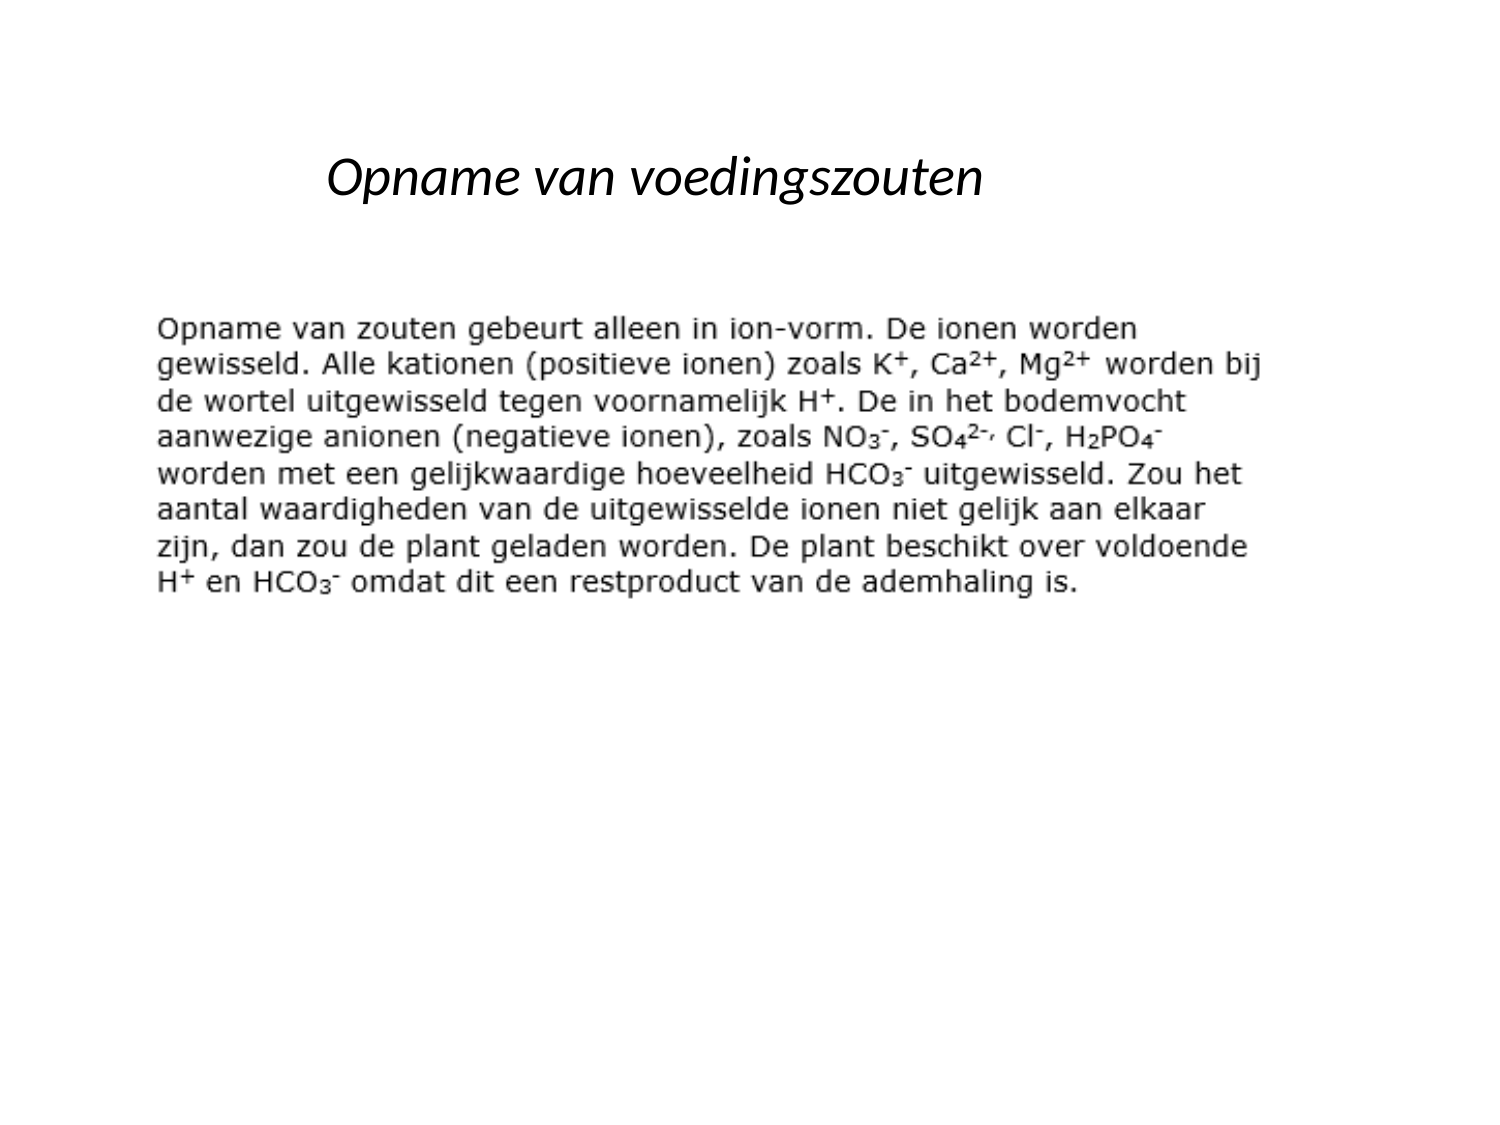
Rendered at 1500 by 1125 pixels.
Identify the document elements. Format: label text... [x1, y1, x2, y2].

picture [147, 302, 1297, 607]
title Opname van voedingszouten [112, 101, 1199, 244]
